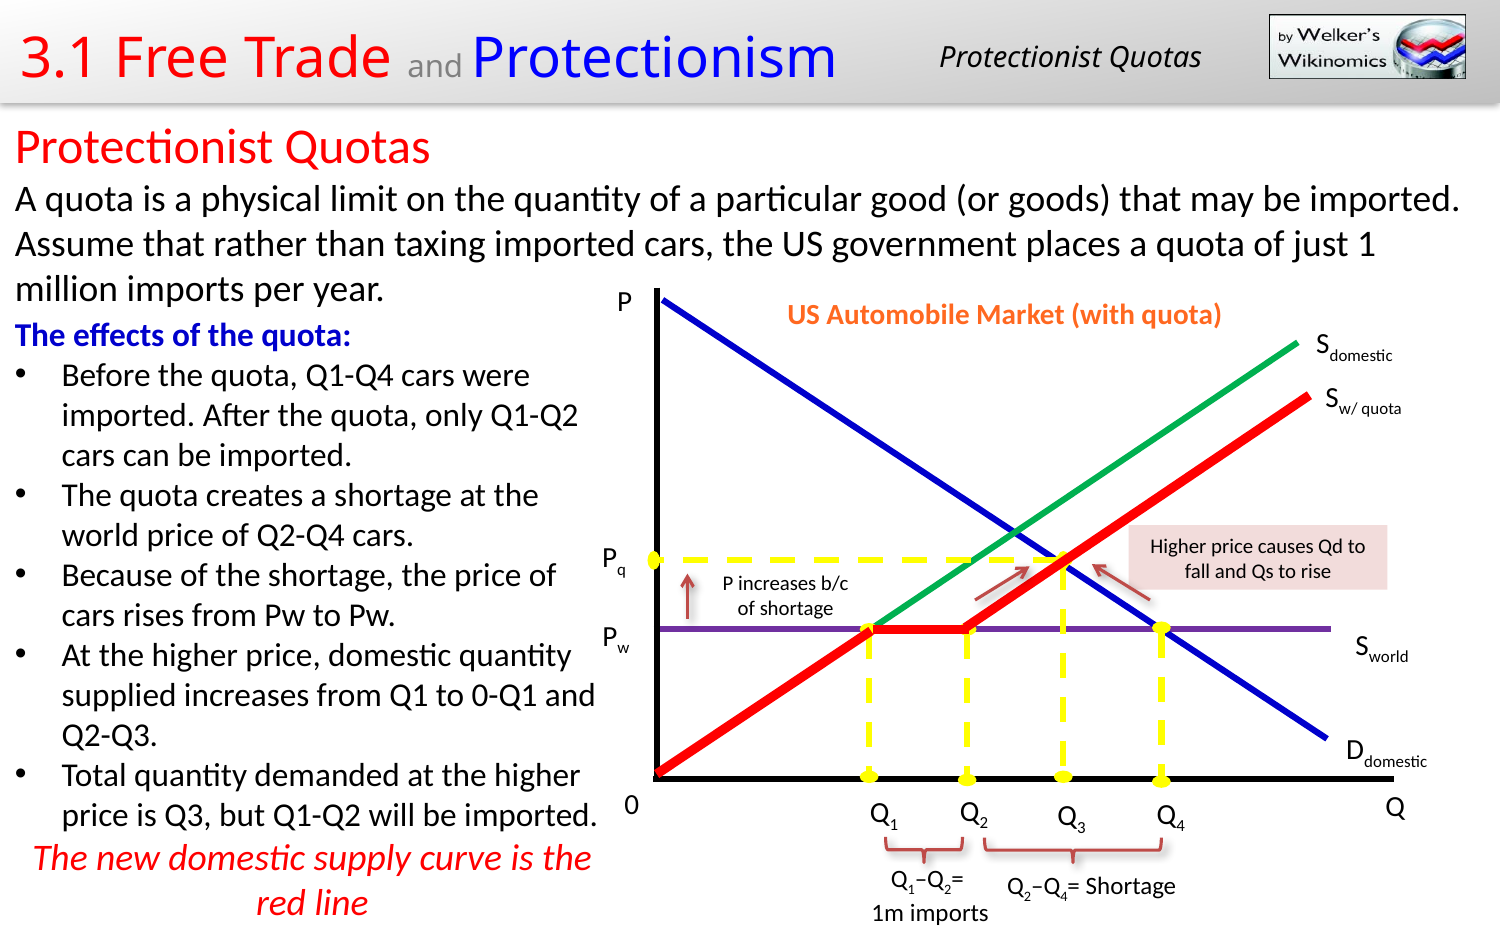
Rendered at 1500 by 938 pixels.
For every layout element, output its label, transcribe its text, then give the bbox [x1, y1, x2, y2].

text_box The effects of the quota: Before the quota, Q1-Q4 cars were imported. After the quota, only Q1-Q2 cars can be imported. The quota creates a shortage at the world price of Q2-Q4 cars. Because of the shortage, the price of cars rises from Pw to Pw. At the higher price, domestic quantity supplied increases from Q1 to 0-Q1 and Q2-Q3. Total quantity demanded at the higher price is Q3, but Q1-Q2 will be imported. The new domestic supply curve is the red line [0, 306, 582, 930]
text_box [587, 274, 1490, 932]
text_box Protectionist Quotas [829, 30, 1313, 81]
picture [1269, 14, 1466, 79]
text_box Protectionist Quotas A quota is a physical limit on the quantity of a particular good (or goods) that may be imported. Assume that rather than taxing imported cars, the US government places a quota of just 1 million imports per year. [0, 106, 1500, 316]
